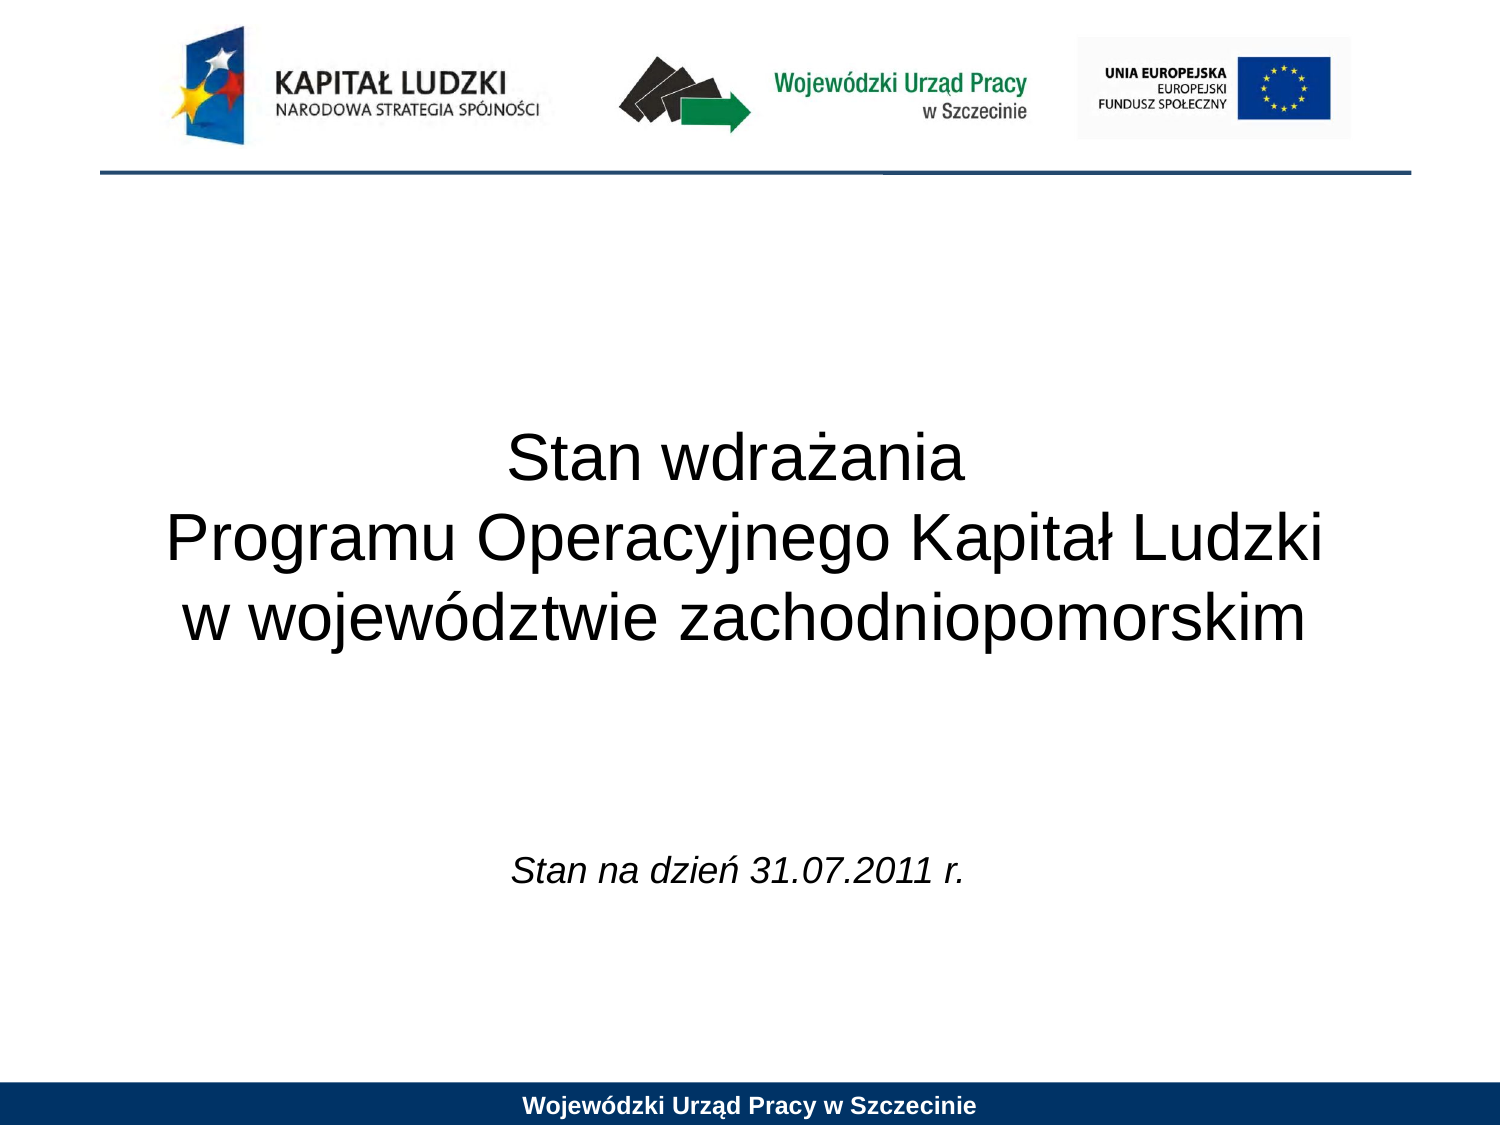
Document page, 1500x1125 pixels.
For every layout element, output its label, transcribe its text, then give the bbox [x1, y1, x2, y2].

picture [159, 24, 1353, 149]
title Stan wdrażania Programu Operacyjnego Kapitał Ludzki w województwie zachodniopomorskim Stan na dzień 31.07.2011 r. [70, 316, 1421, 903]
